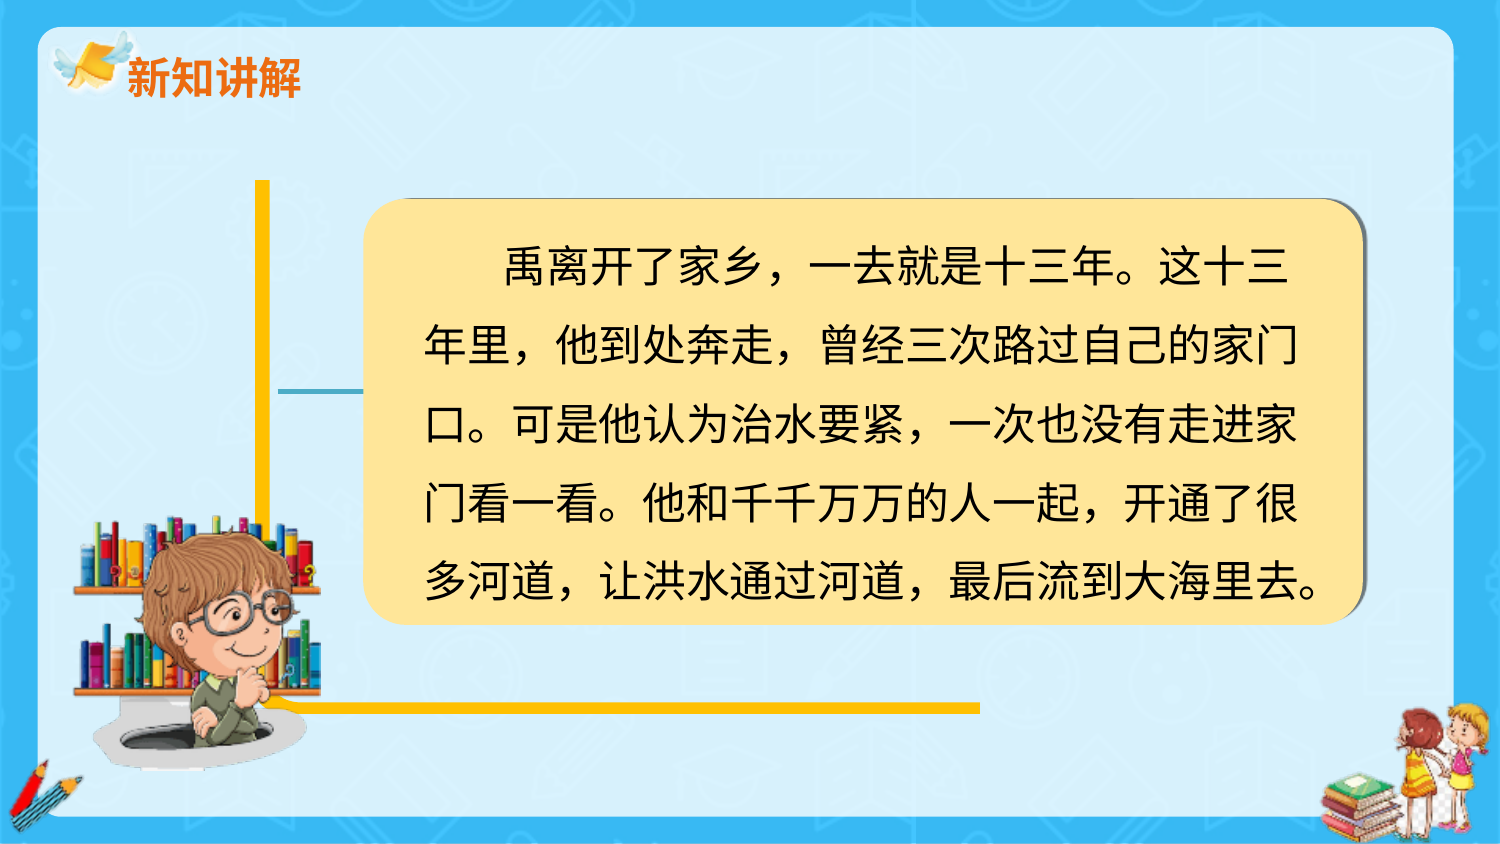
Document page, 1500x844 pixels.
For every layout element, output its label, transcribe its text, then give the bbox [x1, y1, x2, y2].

text_box [321, 702, 980, 714]
picture [1301, 666, 1500, 844]
picture [0, 513, 321, 844]
text_box [363, 198, 1363, 625]
text_box 禹离开了家乡，一去就是十三年。这十三年里，他到处奔走，曾经三次路过自己的家门口。可是他认为治水要紧，一次也没有走进家门看一看。他和千千万万的人一起，开通了很多河道，让洪水通过河道，最后流到大海里去。 [412, 207, 1316, 613]
picture [46, 26, 143, 97]
text_box [255, 180, 270, 513]
text_box 新知讲解 [116, 44, 314, 109]
